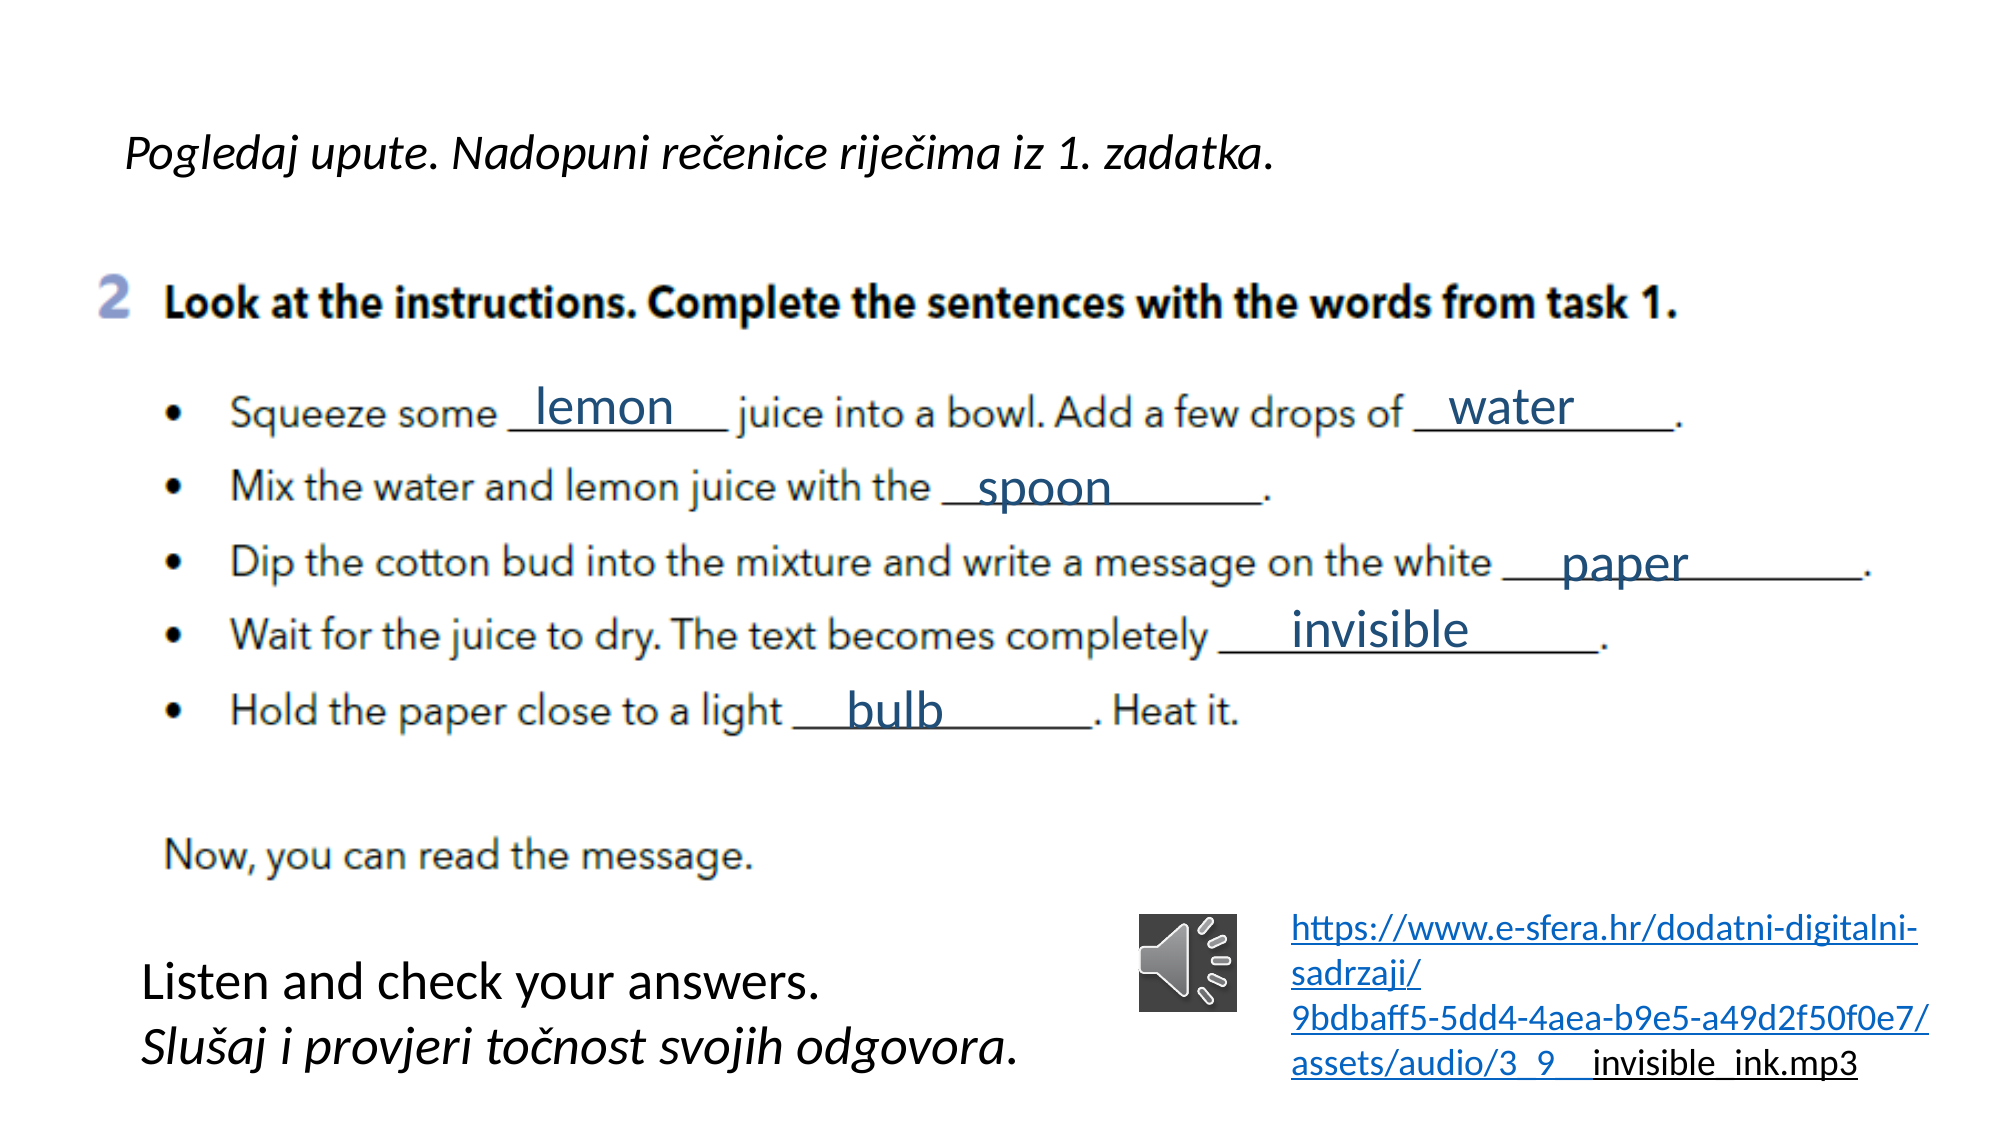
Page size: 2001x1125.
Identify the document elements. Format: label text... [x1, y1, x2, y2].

picture [84, 259, 1905, 1014]
text_box https://www.e-sfera.hr/dodatni-digitalni-sadrzaji/9bdbaff5-5dd4-4aea-b9e5-a49d2f50f0e7/assets/audio/3_9__invisible_ink.mp3 [1276, 895, 1959, 1091]
text_box Listen and check your answers. Slušaj i provjeri točnost svojih odgovora. [126, 937, 1219, 1083]
text_box Pogledaj upute. Nadopuni rečenice riječima iz 1. zadatka. [109, 112, 1816, 188]
